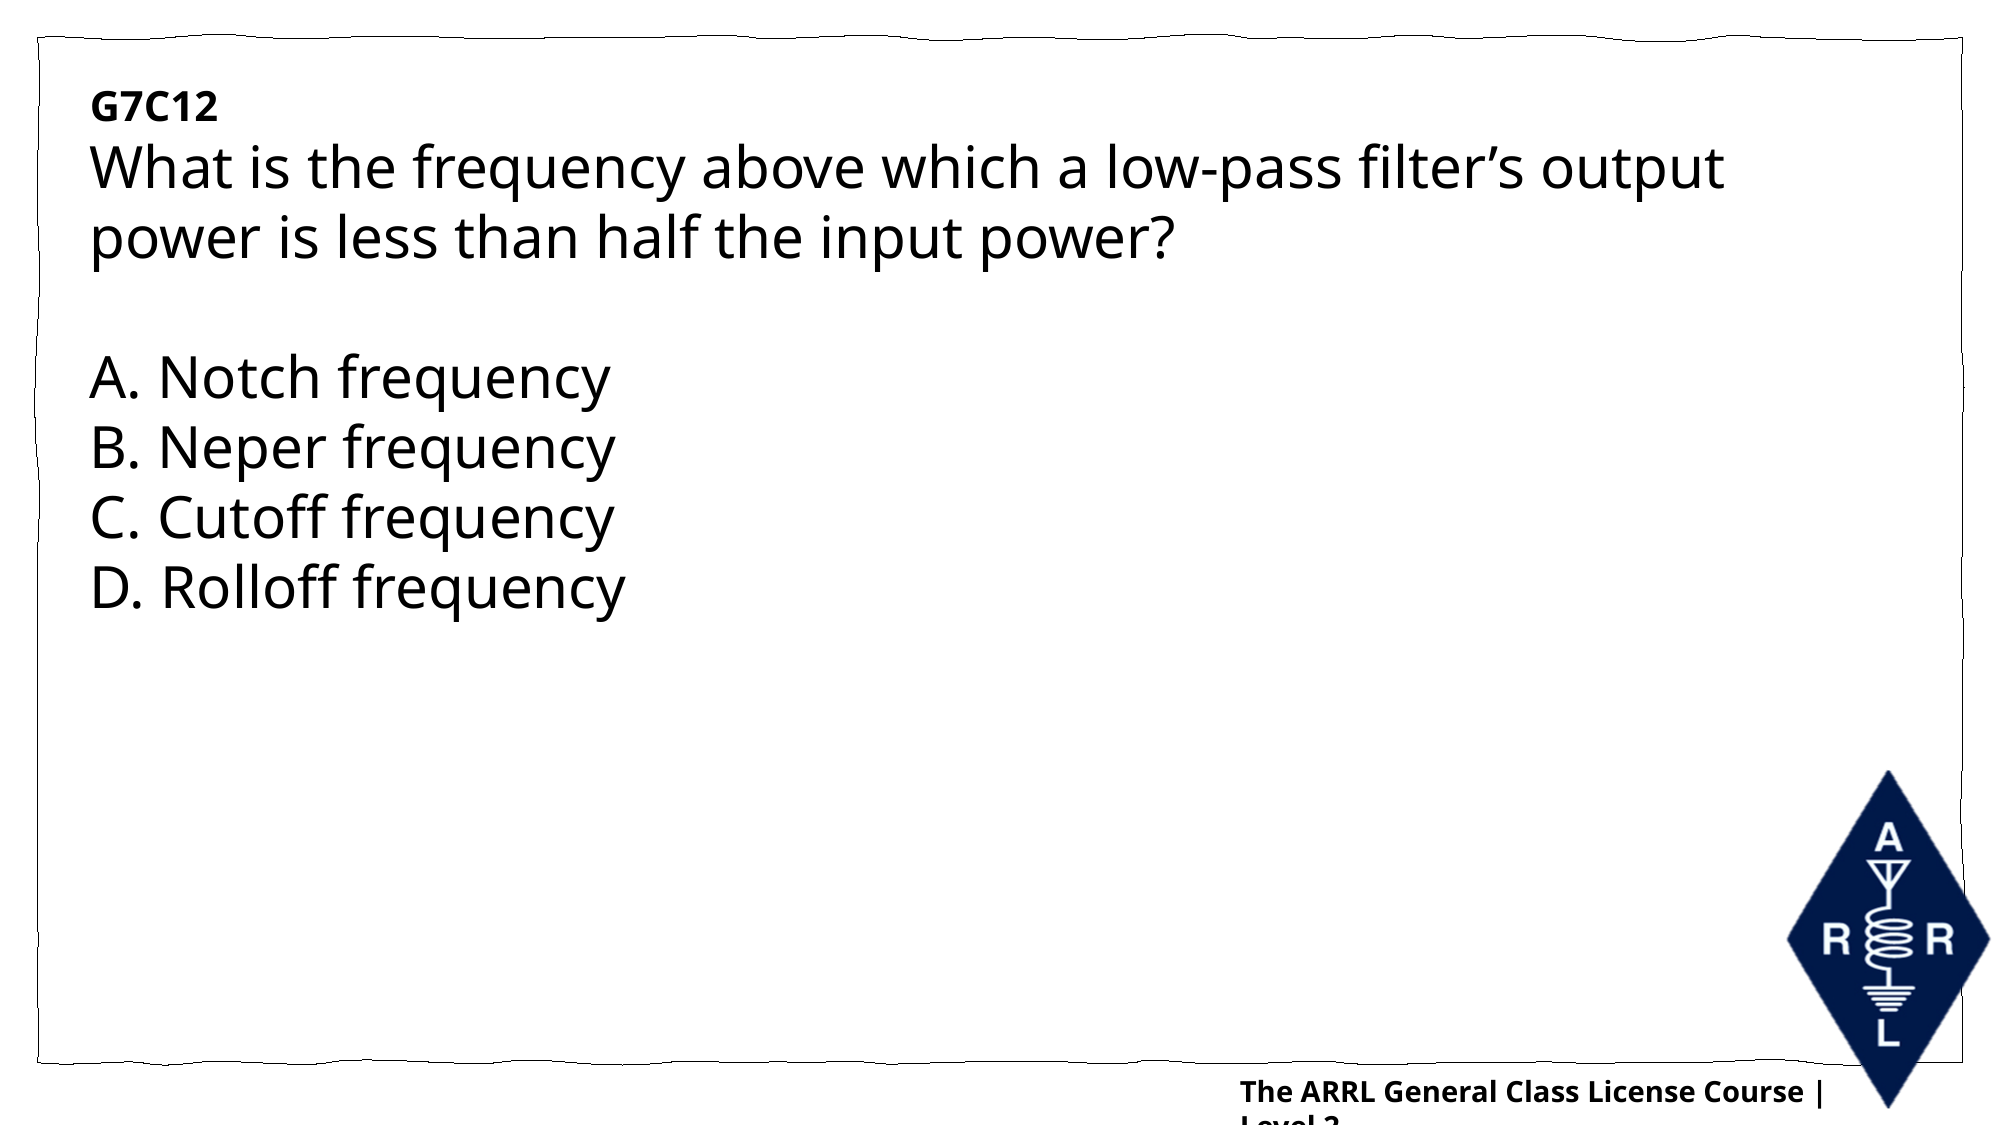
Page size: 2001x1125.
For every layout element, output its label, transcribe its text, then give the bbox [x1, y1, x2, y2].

text_box G7C12 What is the frequency above which a low-pass filter’s output power is less than half the input power? A. Notch frequency B. Neper frequency C. Cutoff frequency D. Rolloff frequency [75, 72, 1850, 628]
picture [1773, 752, 1999, 1125]
